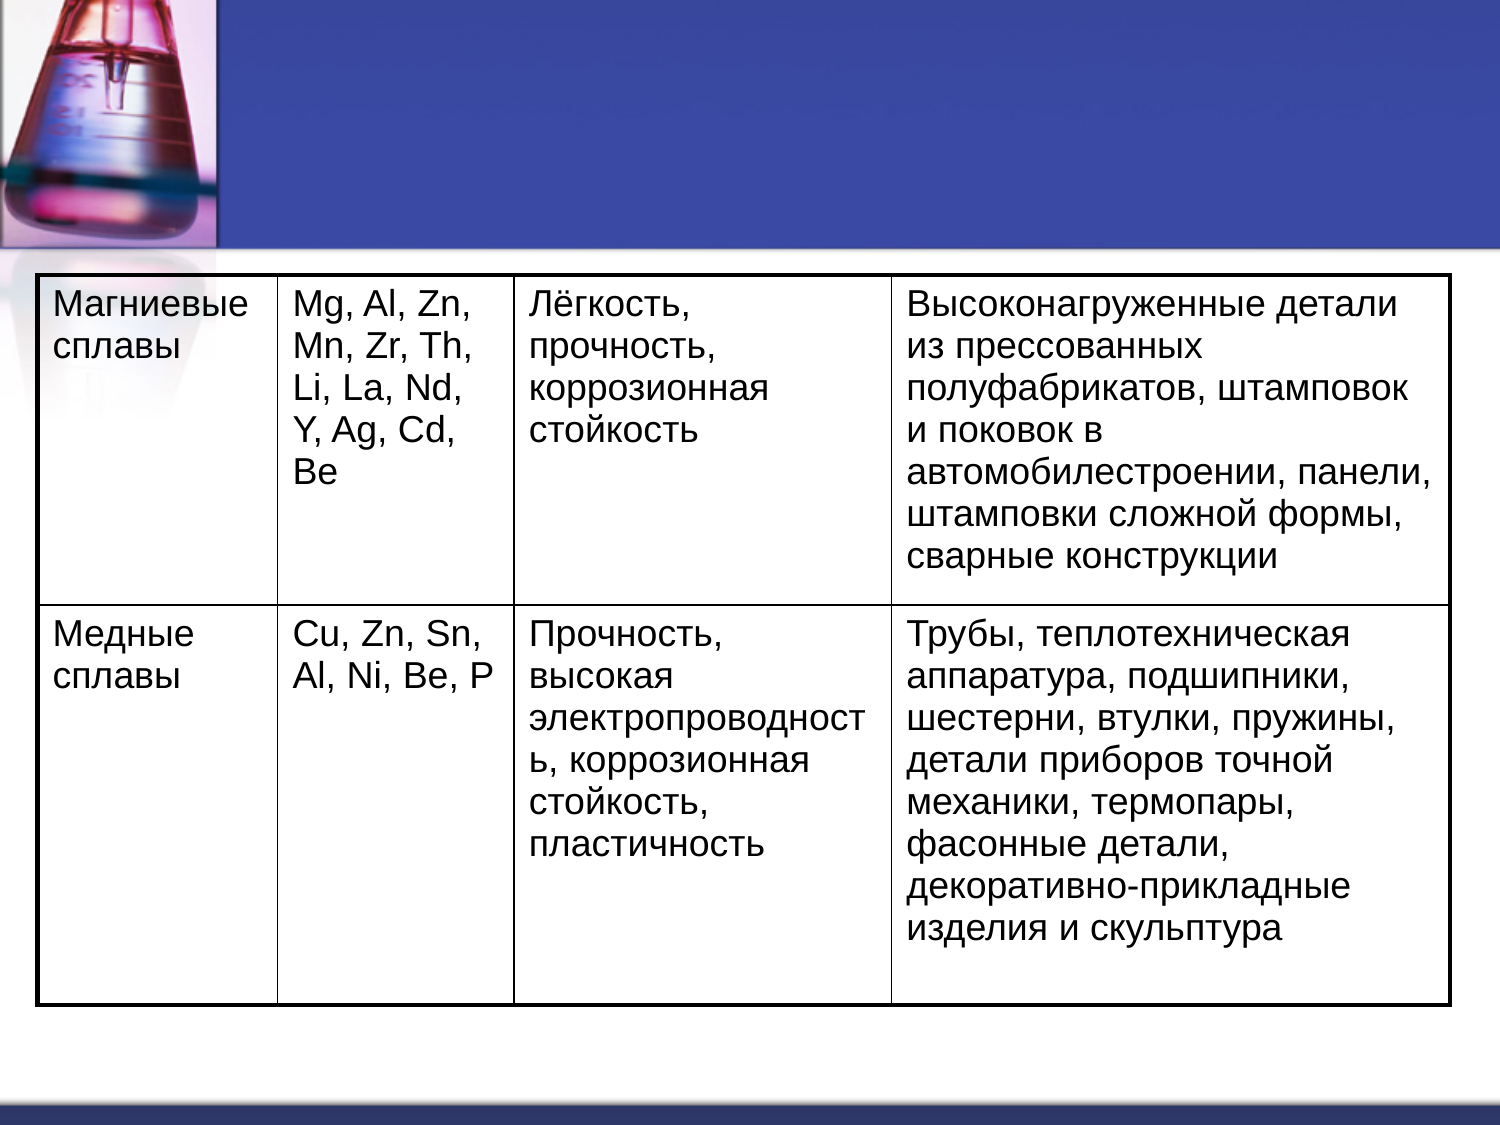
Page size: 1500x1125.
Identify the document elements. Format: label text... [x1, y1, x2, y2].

table_header Магниевые сплавы [40, 277, 277, 604]
table_header Mg, Al, Zn, Mn, Zr, Th, Li, La, Nd, Y, Ag, Cd, Be [278, 277, 513, 604]
table_cell Медные сплавы [40, 606, 277, 1003]
picture [0, 0, 1500, 1125]
table_header Высоконагруженные детали из прессованных полуфабрикатов, штамповок и поковок в автомобилестроении, панели, штамповки сложной формы, сварные конструкции [892, 277, 1448, 604]
table_cell Cu, Zn, Sn, Al, Ni, Be, P [278, 606, 513, 1003]
table_cell Прочность, высокая электропроводность, коррозионная стойкость, пластичность [515, 606, 891, 1003]
table_header Лёгкость, прочность, коррозионная стойкость [515, 277, 891, 604]
table_cell Трубы, теплотехническая аппаратура, подшипники, шестерни, втулки, пружины, детали приборов точной механики, термопары, фасонные детали, декоративно-прикладные изделия и скульптура [892, 606, 1448, 1003]
